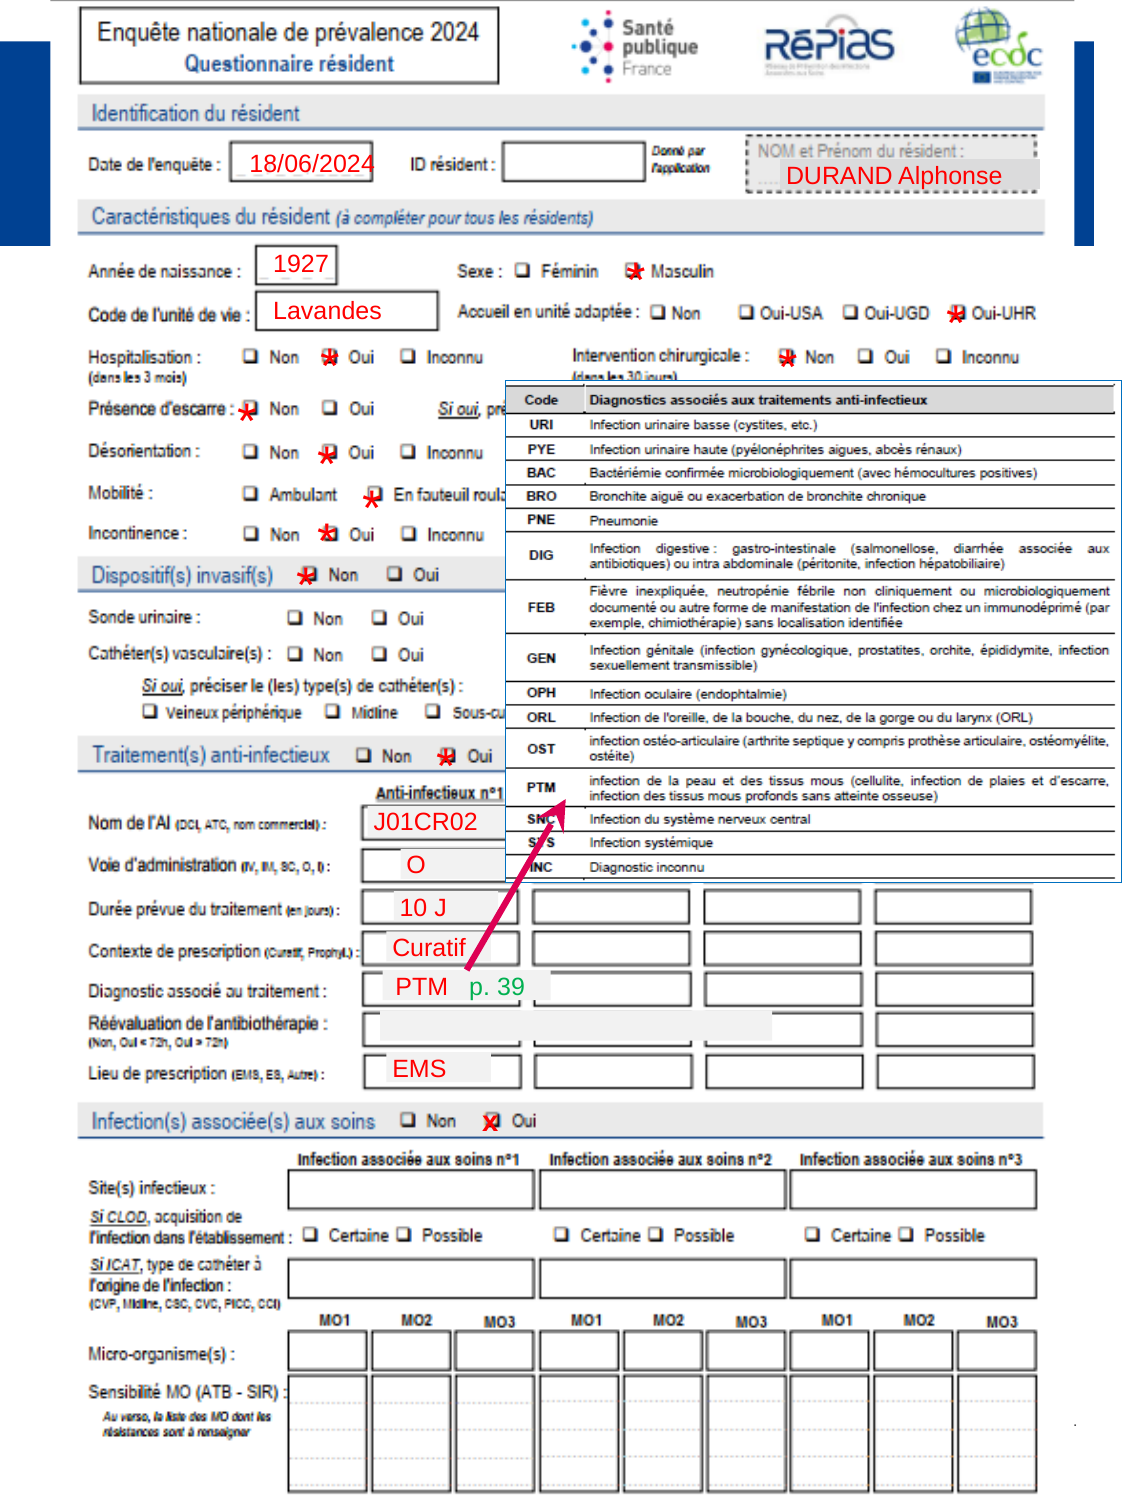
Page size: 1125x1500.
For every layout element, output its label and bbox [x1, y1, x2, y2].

text_box [379, 1010, 773, 1083]
text_box [466, 798, 567, 971]
picture [50, 0, 1122, 1500]
